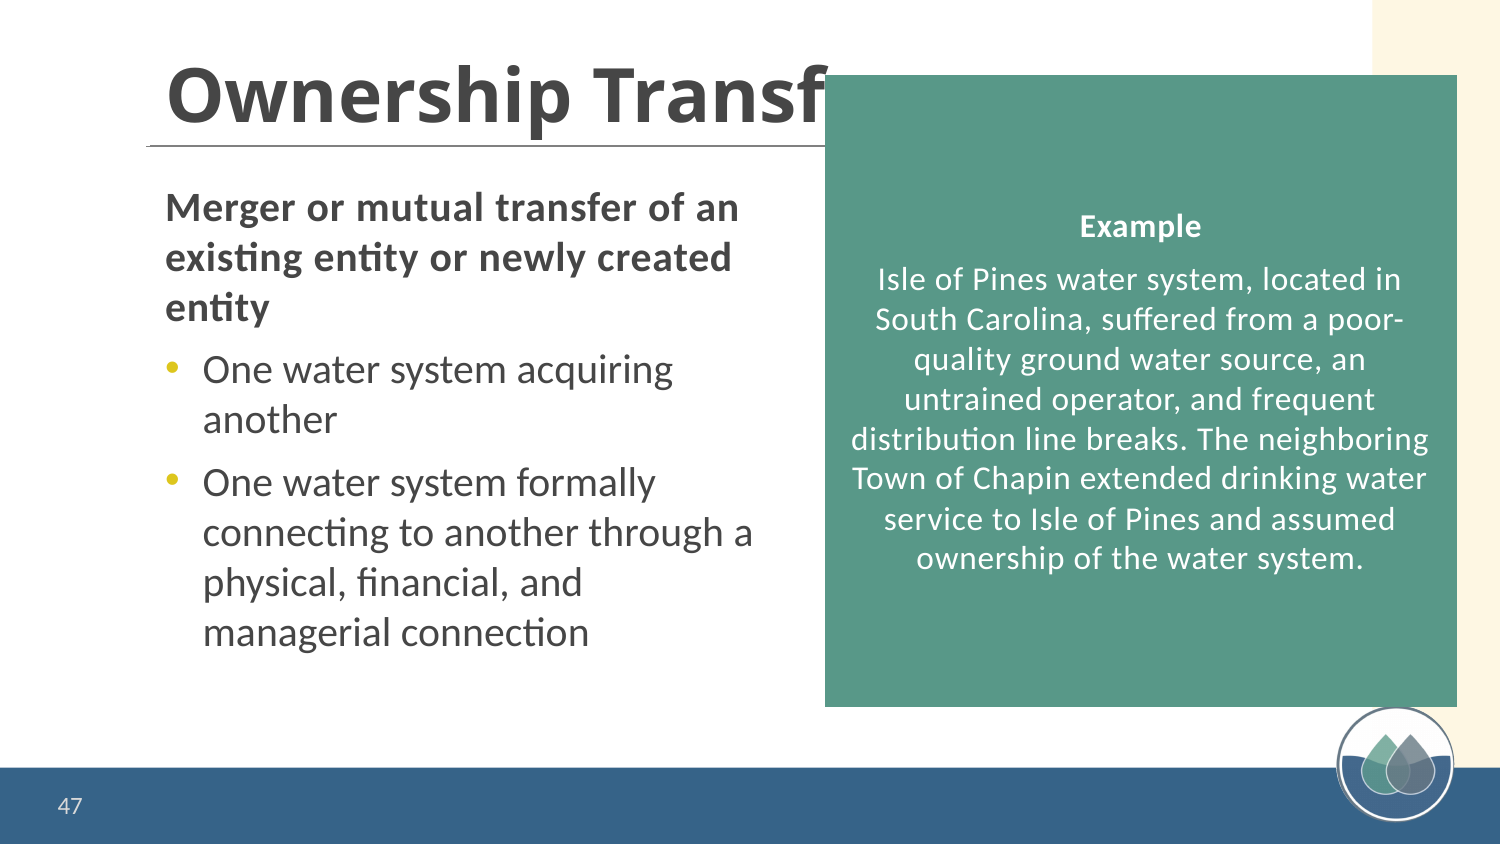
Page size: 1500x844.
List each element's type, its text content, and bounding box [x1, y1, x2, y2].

list Merger or mutual transfer of an existing entity or newly created entity One water system acquiring another One water system formally connecting to another through a physical, financial, and managerial connection [150, 171, 794, 734]
list Example Isle of Pines water system, located in South Carolina, suffered from a poor-quality ground water source, an untrained operator, and frequent distribution line breaks. The neighboring Town of Chapin extended drinking water service to Isle of Pines and assumed ownership of the water system. [825, 75, 1457, 707]
slide_number 47 [16, 782, 124, 828]
title Ownership Transfer [150, 21, 1373, 146]
